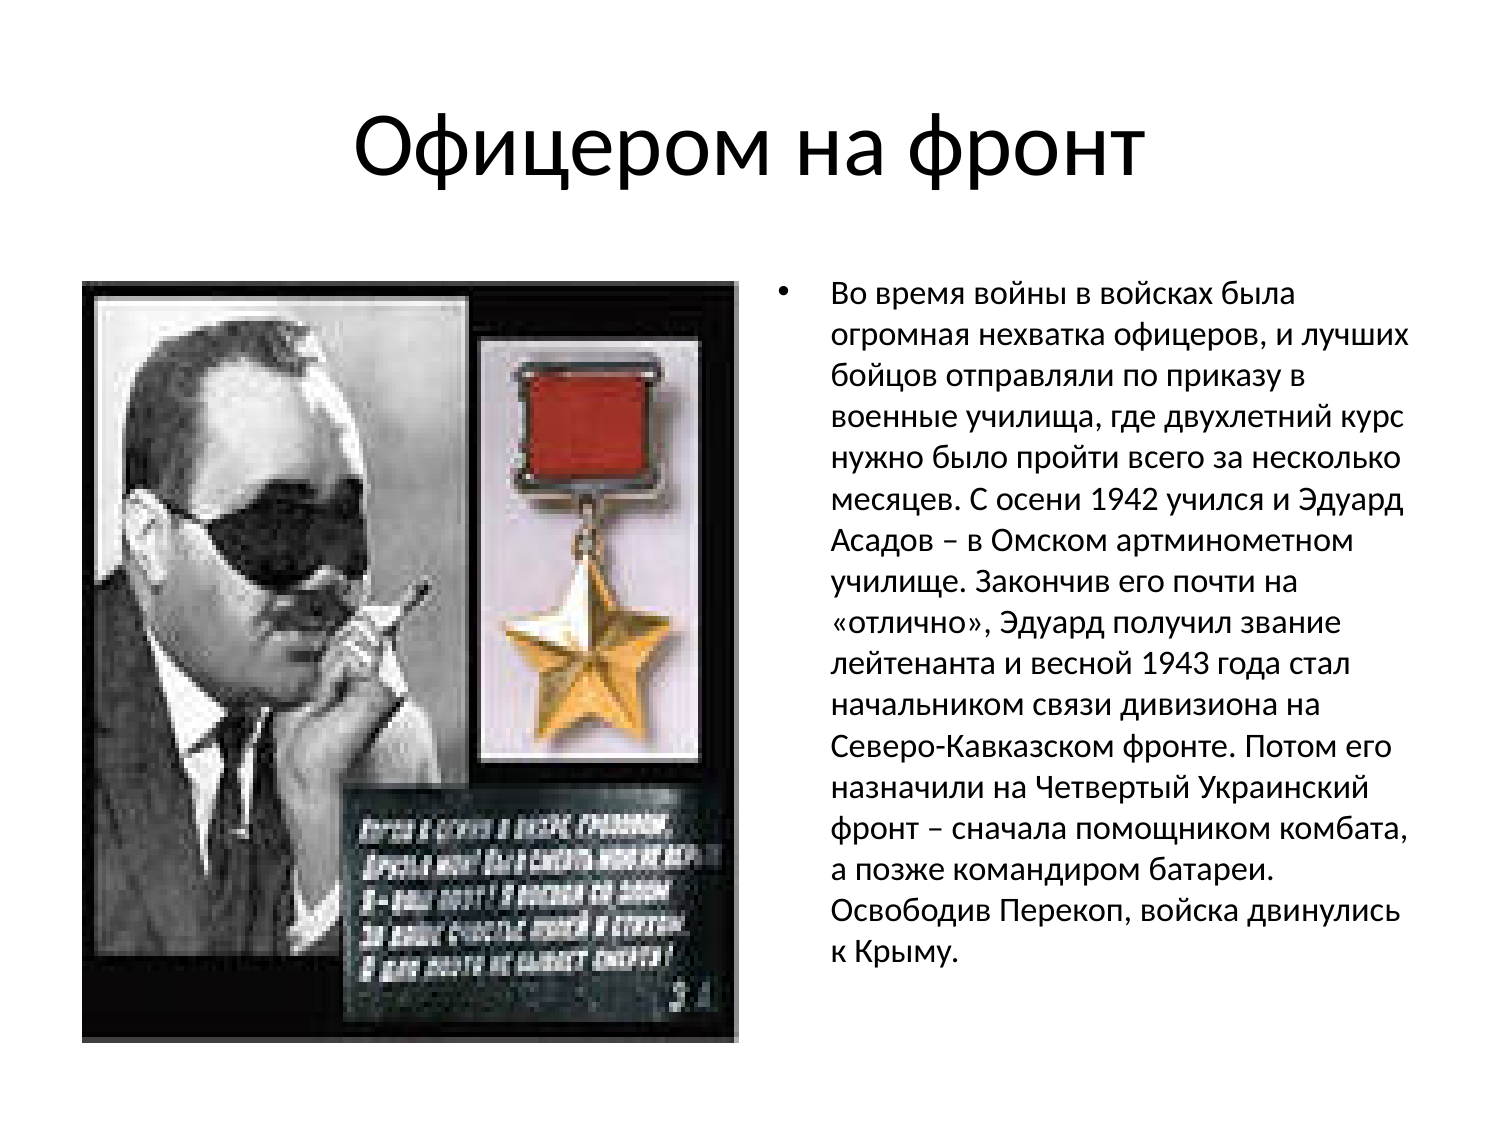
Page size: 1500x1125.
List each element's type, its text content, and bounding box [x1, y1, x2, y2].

title Офицером на фронт [75, 45, 1425, 233]
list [81, 280, 739, 1044]
list Во время войны в войсках была огромная нехватка офицеров, и лучших бойцов отправляли по приказу в военные училища, где двухлетний курс нужно было пройти всего за несколько месяцев. С осени 1942 учился и Эдуард Асадов – в Омском артминометном училище. Закончив его почти на «отлично», Эдуард получил звание лейтенанта и весной 1943 года стал начальником связи дивизиона на Северо-Кавказском фронте. Потом его назначили на Четвертый Украинский фронт – сначала помощником комбата, а позже командиром батареи. Освободив Перекоп, войска двинулись к Крыму. [762, 262, 1425, 1005]
